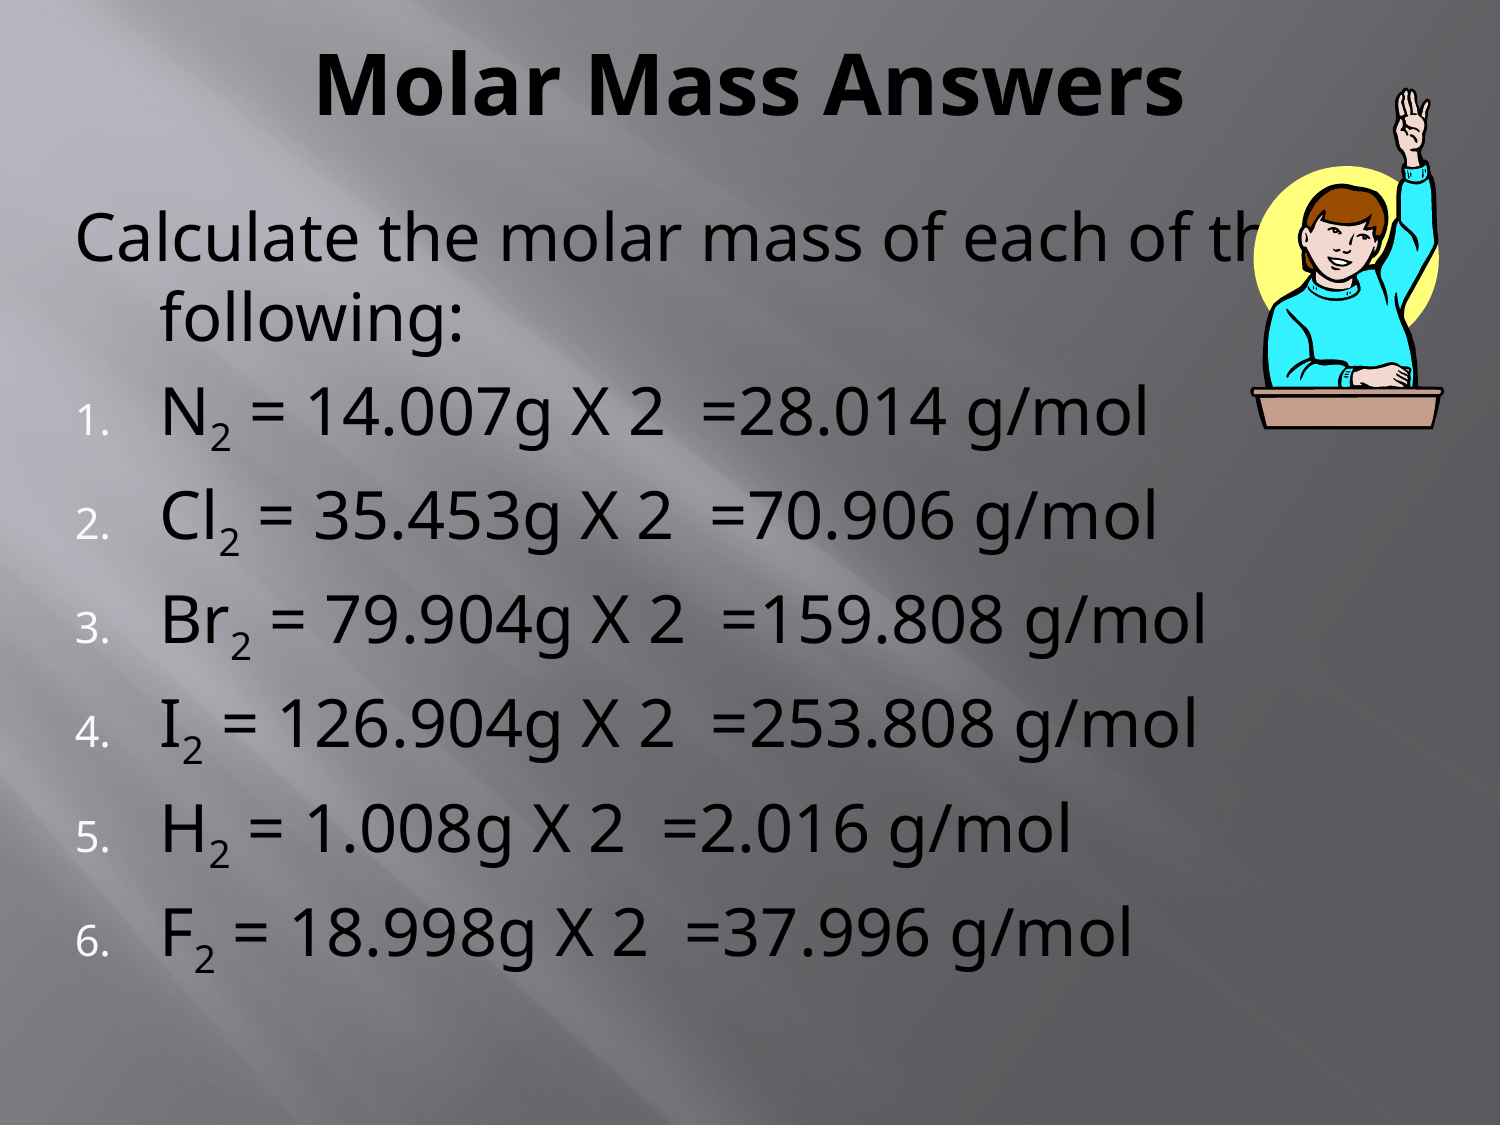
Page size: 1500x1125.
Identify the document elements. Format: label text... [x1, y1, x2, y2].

title Molar Mass Answers [75, 0, 1425, 163]
picture [1249, 87, 1445, 430]
list Calculate the molar mass of each of the following: N2 = 14.007g X 2 =28.014 g/mol Cl2 = 35.453g X 2 =70.906 g/mol Br2 = 79.904g X 2 =159.808 g/mol I2 = 126.904g X 2 =253.808 g/mol H2 = 1.008g X 2 =2.016 g/mol F2 = 18.998g X 2 =37.996 g/mol [37, 187, 1463, 1035]
